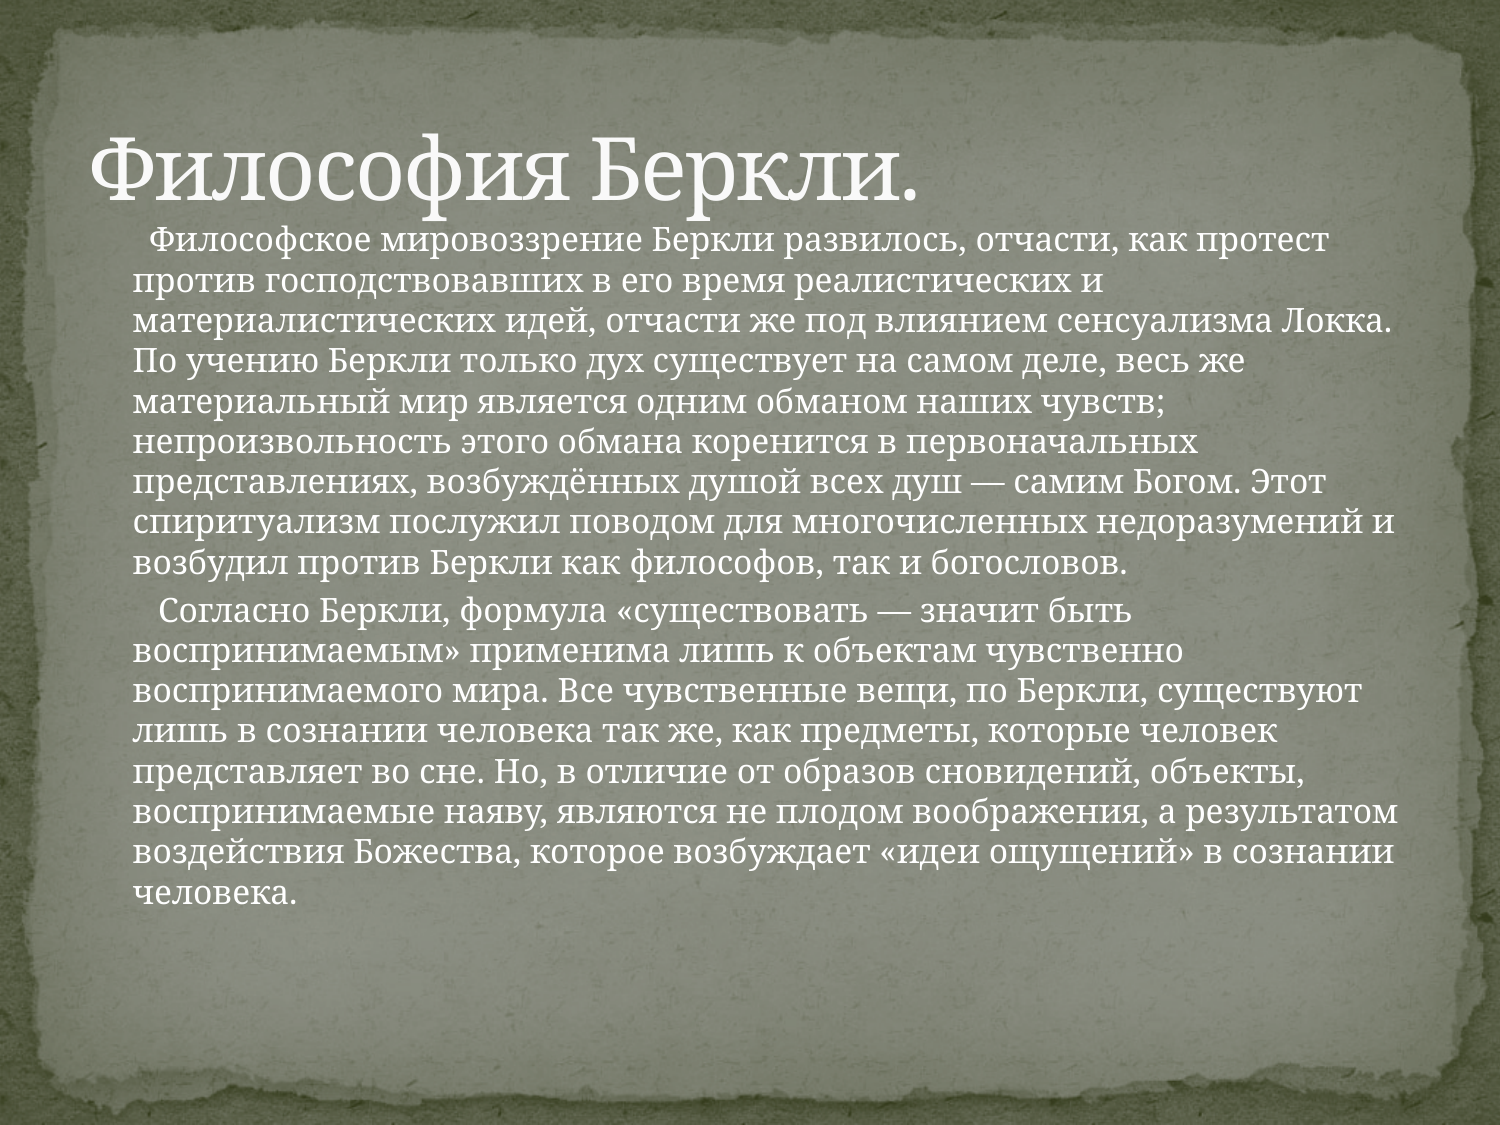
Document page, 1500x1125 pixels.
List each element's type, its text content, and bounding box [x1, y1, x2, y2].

list Философское мировоззрение Беркли развилось, отчасти, как протест против господствовавших в его время реалистических и материалистических идей, отчасти же под влиянием сенсуализма Локка. По учению Беркли только дух существует на самом деле, весь же материальный мир является одним обманом наших чувств; непроизвольность этого обмана коренится в первоначальных представлениях, возбуждённых душой всех душ — самим Богом. Этот спиритуализм послужил поводом для многочисленных недоразумений и возбудил против Беркли как философов, так и богословов. Согласно Беркли, формула «существовать — значит быть воспринимаемым» применима лишь к объектам чувственно воспринимаемого мира. Все чувственные вещи, по Беркли, существуют лишь в сознании человека так же, как предметы, которые человек представляет во сне. Но, в отличие от образов сновидений, объекты, воспринимаемые наяву, являются не плодом воображения, а результатом воздействия Божества, которое возбуждает «идеи ощущений» в сознании человека. [82, 210, 1432, 961]
title Философия Беркли. [74, 24, 1425, 225]
